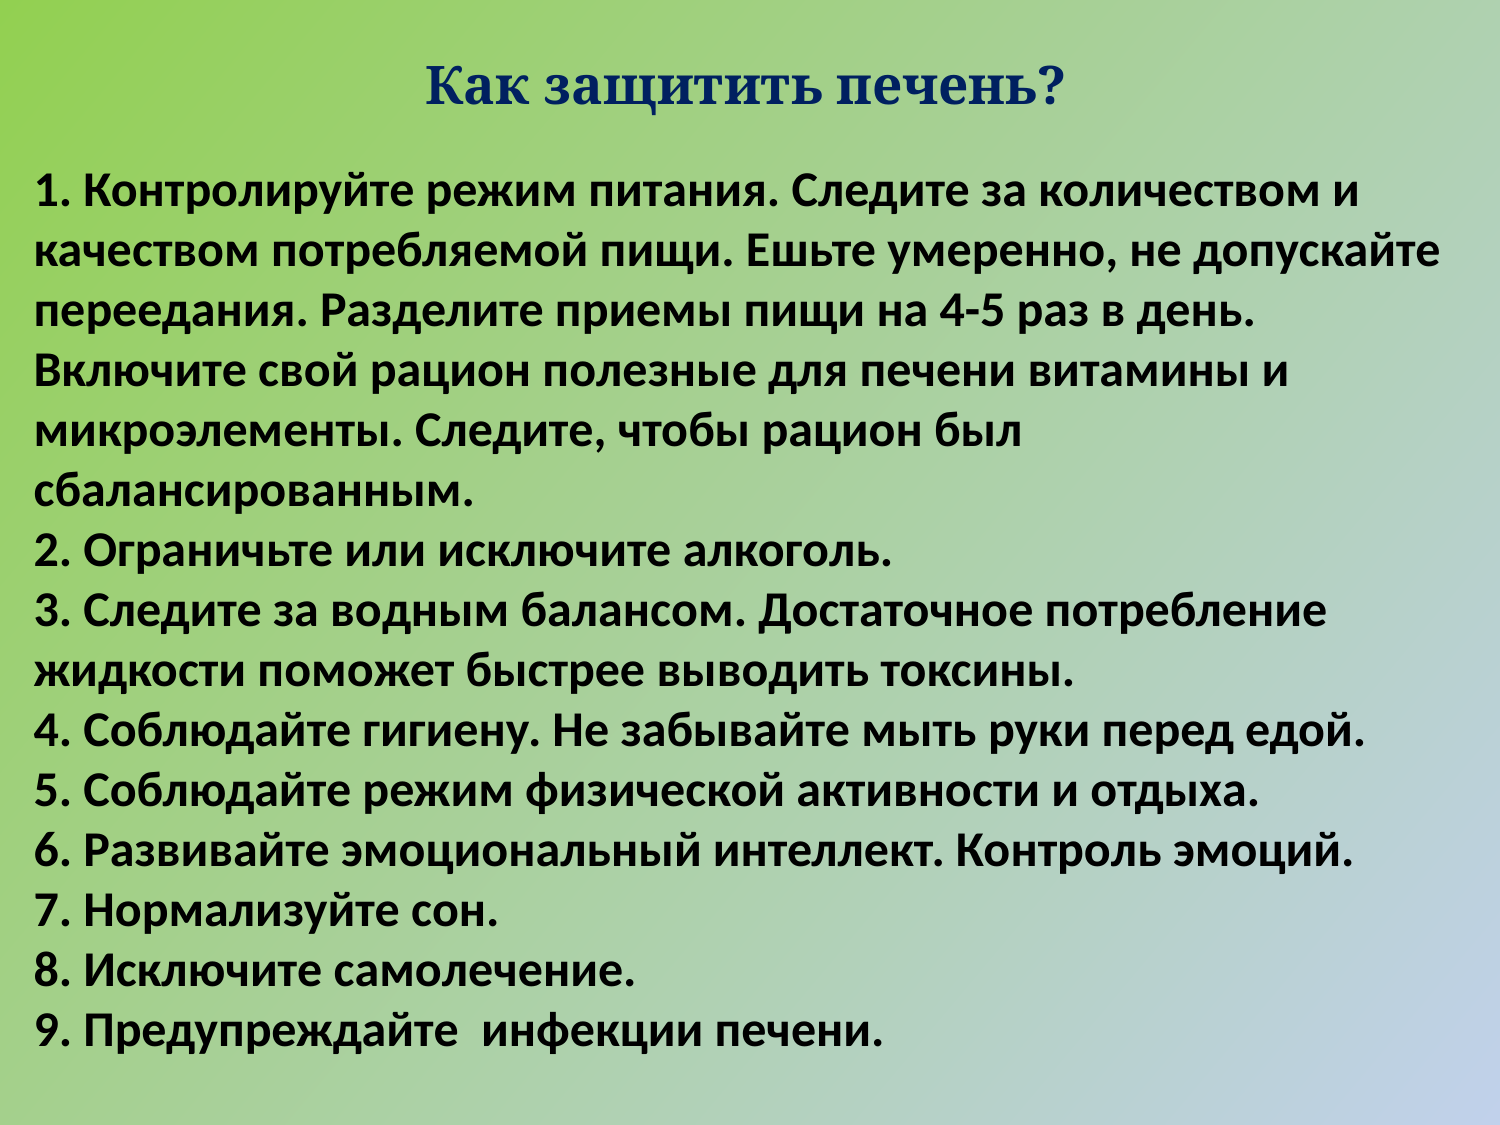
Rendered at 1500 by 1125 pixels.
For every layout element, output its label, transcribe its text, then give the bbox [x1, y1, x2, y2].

text_box 1. Контролируйте режим питания. Следите за количеством и качеством потребляемой пищи. Ешьте умеренно, не допускайте переедания. Разделите приемы пищи на 4-5 раз в день. Включите свой рацион полезные для печени витамины и микроэлементы. Следите, чтобы рацион был сбалансированным. 2. Ограничьте или исключите алкоголь. 3. Следите за водным балансом. Достаточное потребление жидкости поможет быстрее выводить токсины. 4. Соблюдайте гигиену. Не забывайте мыть руки перед едой. 5. Соблюдайте режим физической активности и отдыха. 6. Развивайте эмоциональный интеллект. Контроль эмоций. 7. Нормализуйте сон. 8. Исключите самолечение. 9. Предупреждайте инфекции печени. [18, 148, 1472, 1064]
title Как защитить печень? [71, 42, 1422, 148]
